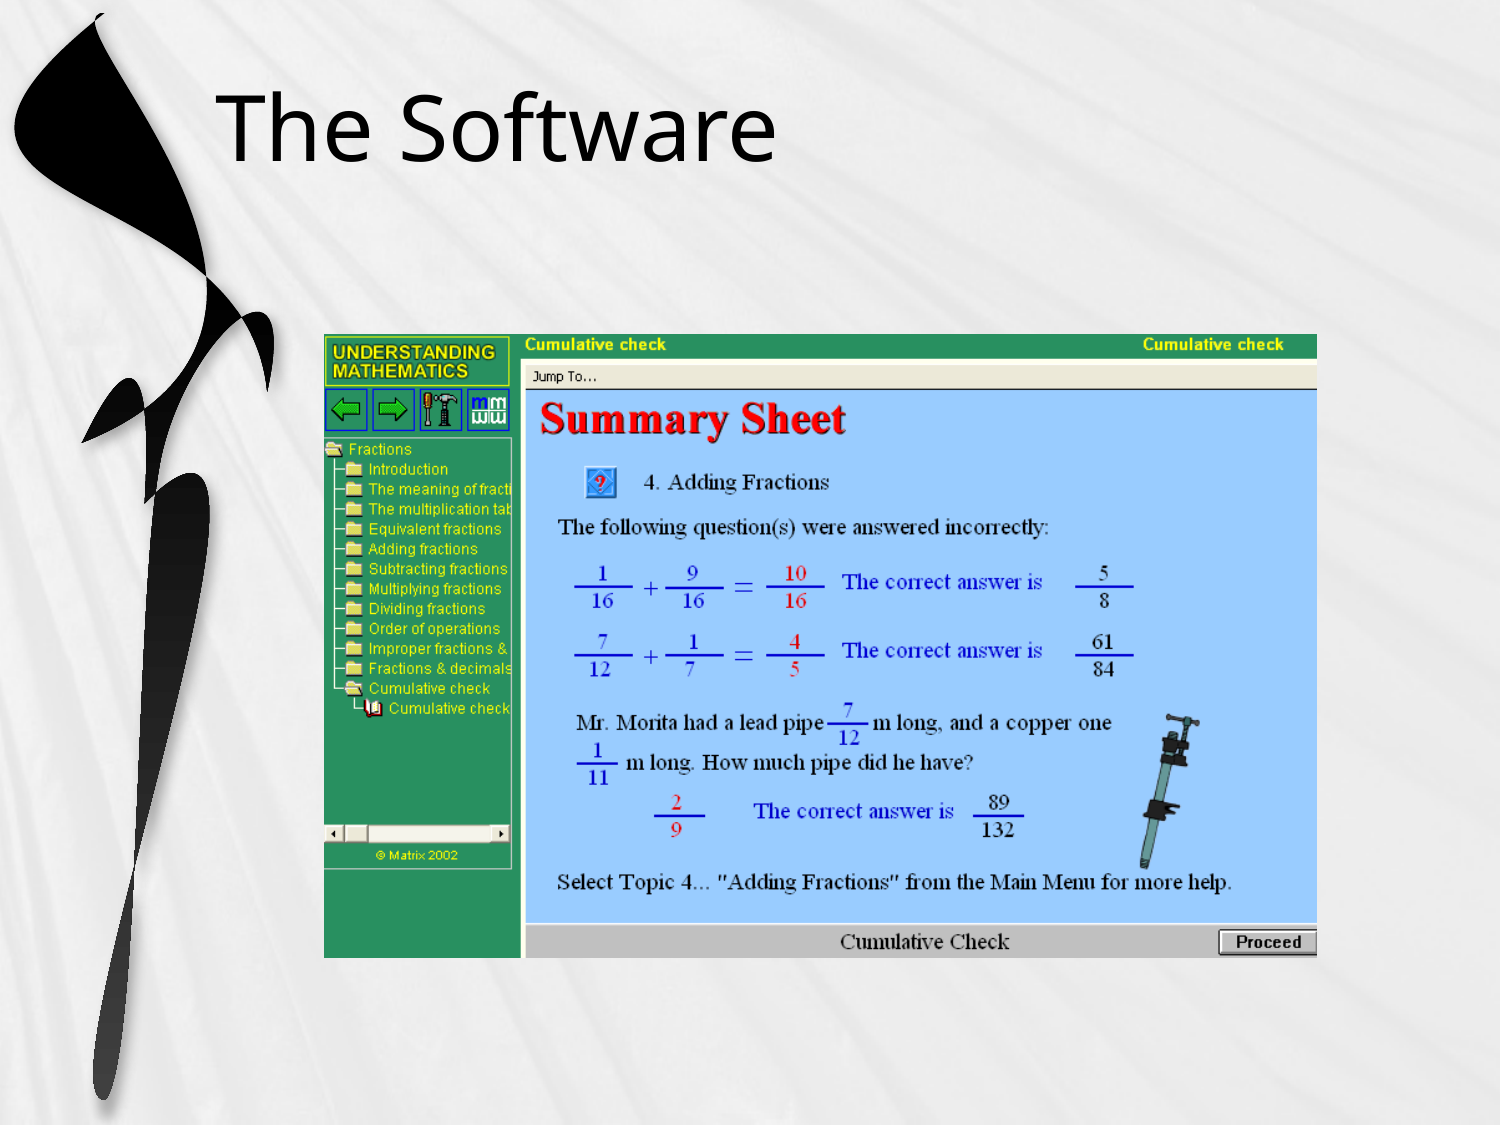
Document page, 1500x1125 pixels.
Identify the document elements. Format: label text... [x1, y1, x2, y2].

title The Software [200, 12, 1317, 238]
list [324, 334, 1317, 958]
